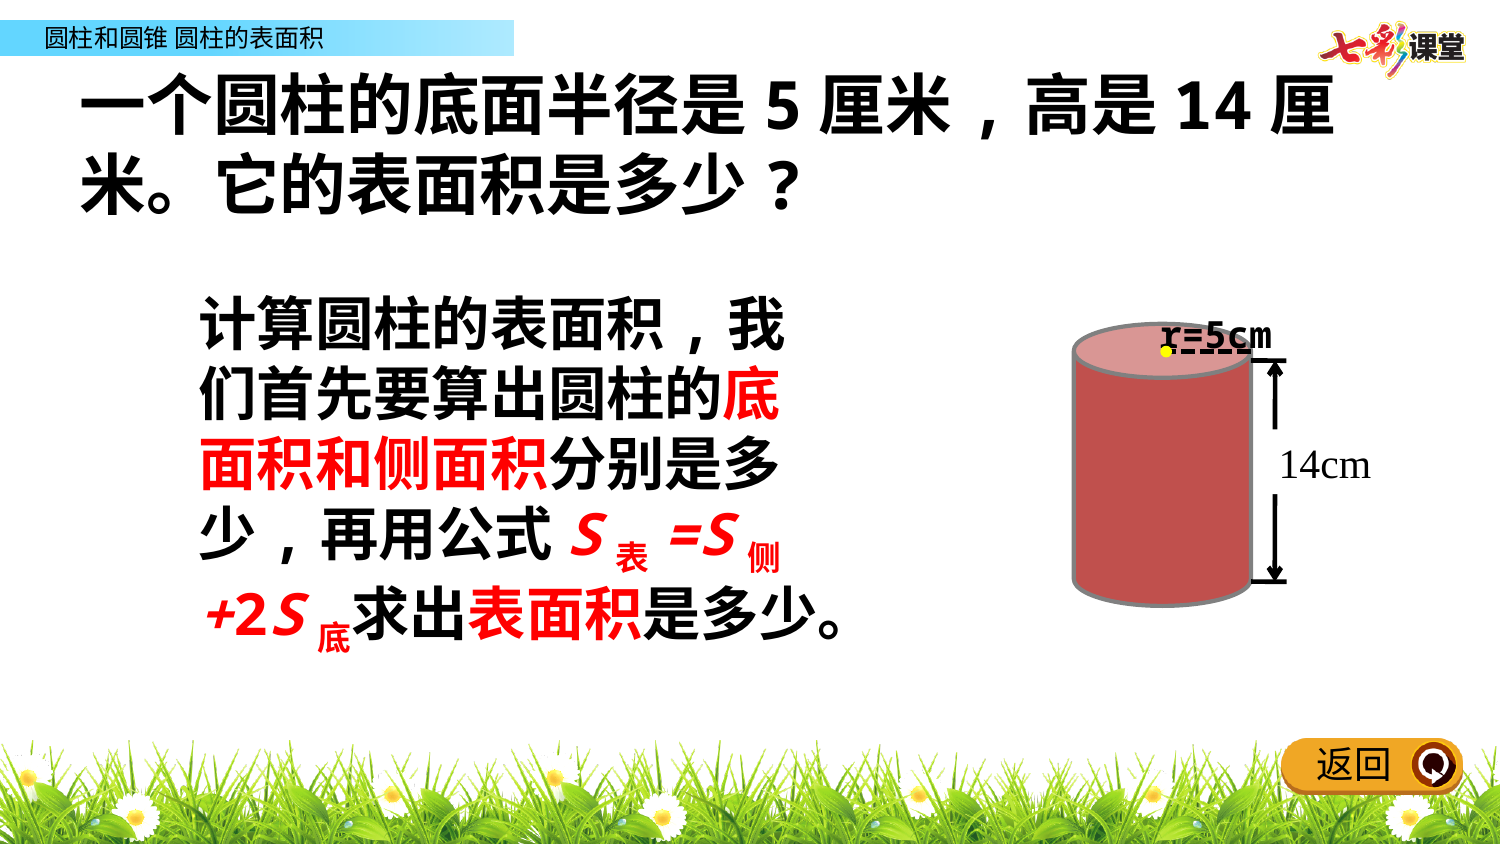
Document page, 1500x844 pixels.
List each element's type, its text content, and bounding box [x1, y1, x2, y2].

text_box 计算圆柱的表面积,我们首先要算出圆柱的底面积和侧面积分别是多少,再用公式S表=S侧+2S底求出表面积是多少。 [183, 280, 845, 665]
text_box 一个圆柱的底面半径是5厘米,高是14厘米。它的表面积是多少? [64, 55, 1413, 231]
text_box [1152, 303, 1279, 365]
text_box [1281, 733, 1464, 795]
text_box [1250, 360, 1413, 582]
picture [0, 740, 1500, 844]
picture [1316, 20, 1468, 80]
text_box [1071, 322, 1249, 609]
